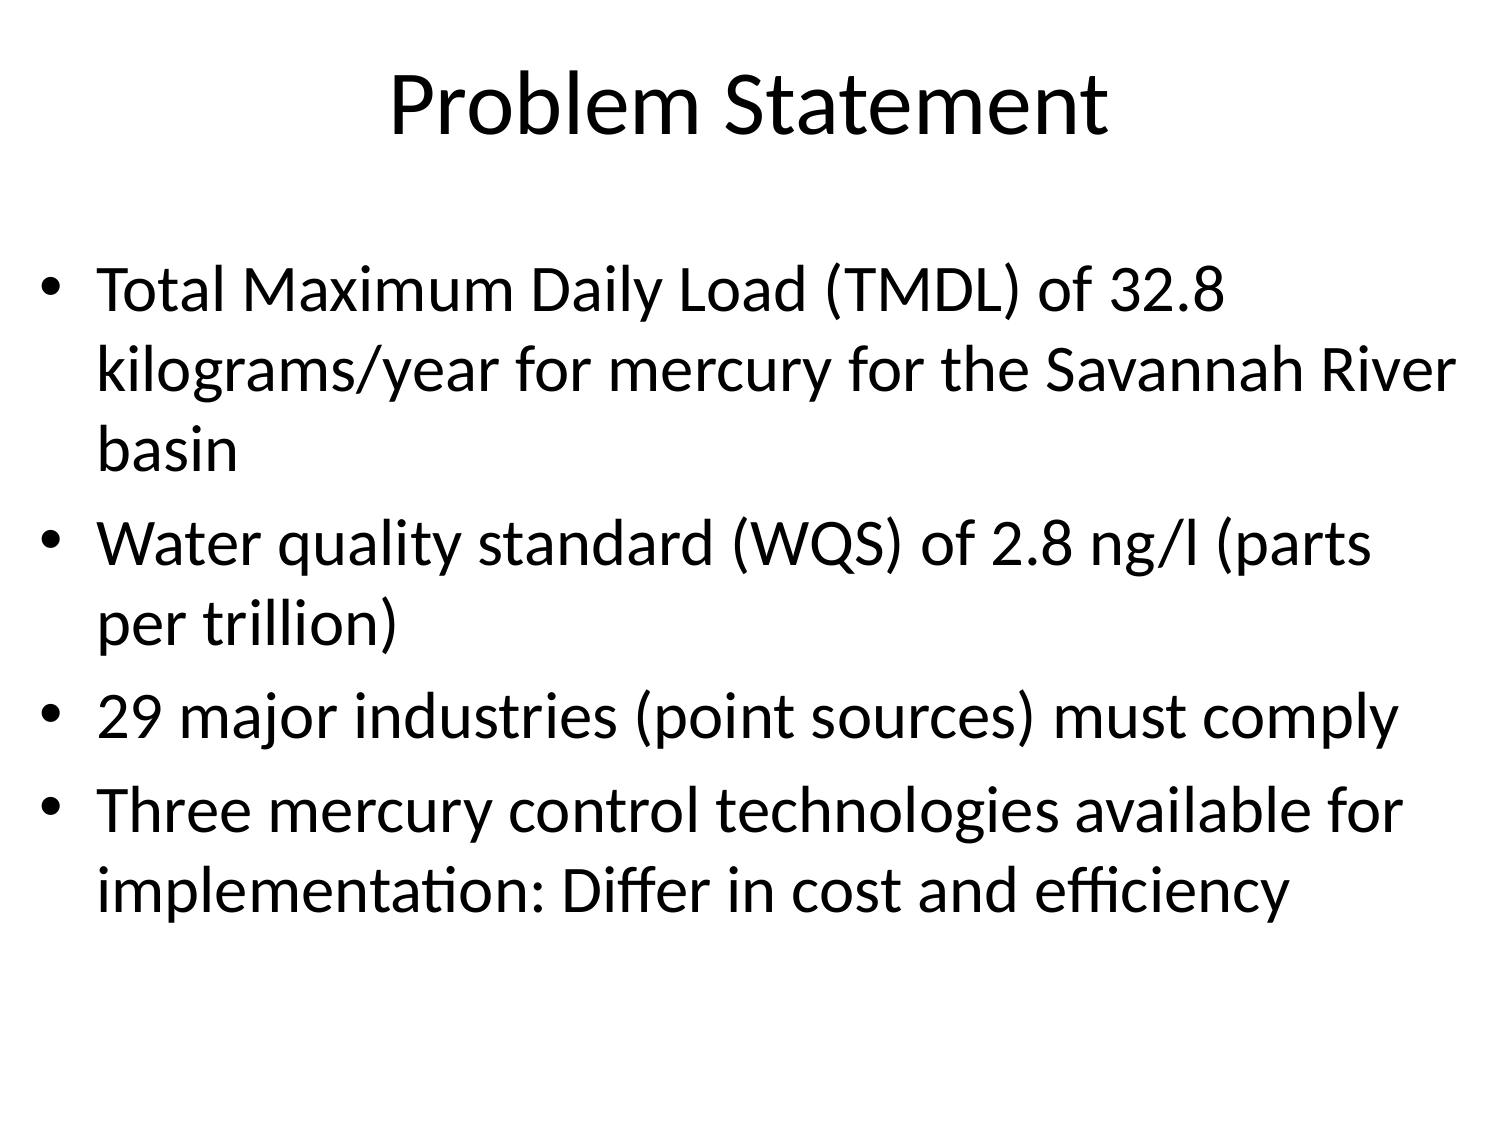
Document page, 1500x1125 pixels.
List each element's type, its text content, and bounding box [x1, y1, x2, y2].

title Problem Statement [75, 4, 1425, 192]
list Total Maximum Daily Load (TMDL) of 32.8 kilograms/year for mercury for the Savannah River basin Water quality standard (WQS) of 2.8 ng/l (parts per trillion) 29 major industries (point sources) must comply Three mercury control technologies available for implementation: Differ in cost and efficiency [24, 237, 1475, 1050]
